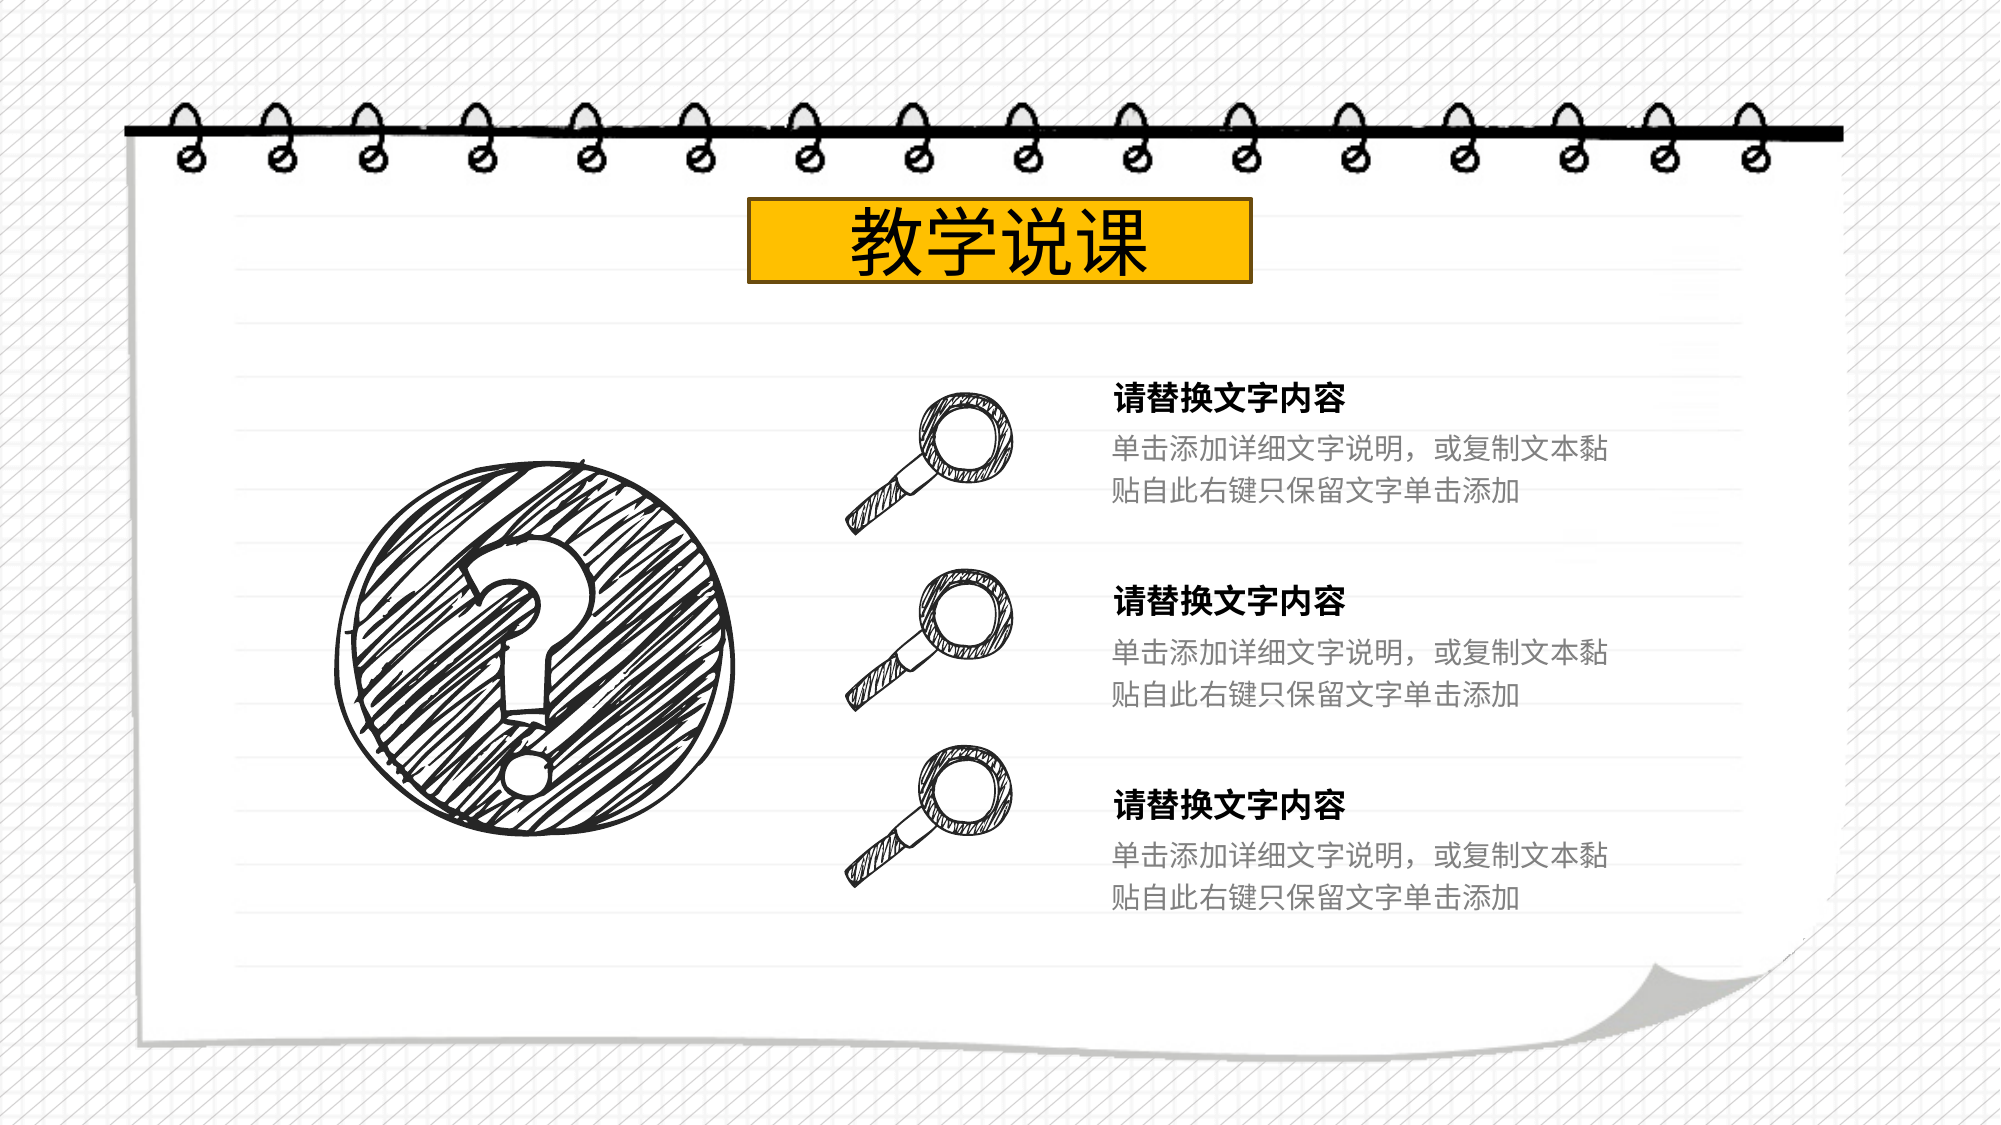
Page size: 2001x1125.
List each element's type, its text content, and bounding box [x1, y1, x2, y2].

text_box 请替换文字内容 [1113, 572, 1347, 621]
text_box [844, 743, 1021, 889]
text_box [844, 567, 1022, 712]
text_box 请替换文字内容 [1113, 776, 1347, 824]
picture [0, 0, 2000, 1125]
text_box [844, 391, 1022, 536]
text_box 单击添加详细文字说明，或复制文本黏贴自此右键只保留文字单击添加 [1111, 830, 1614, 915]
text_box 单击添加详细文字说明，或复制文本黏贴自此右键只保留文字单击添加 [1111, 423, 1614, 508]
text_box 教学说课 [748, 199, 1252, 283]
text_box [334, 458, 736, 837]
text_box 请替换文字内容 [1113, 368, 1347, 417]
text_box 单击添加详细文字说明，或复制文本黏贴自此右键只保留文字单击添加 [1111, 627, 1614, 711]
